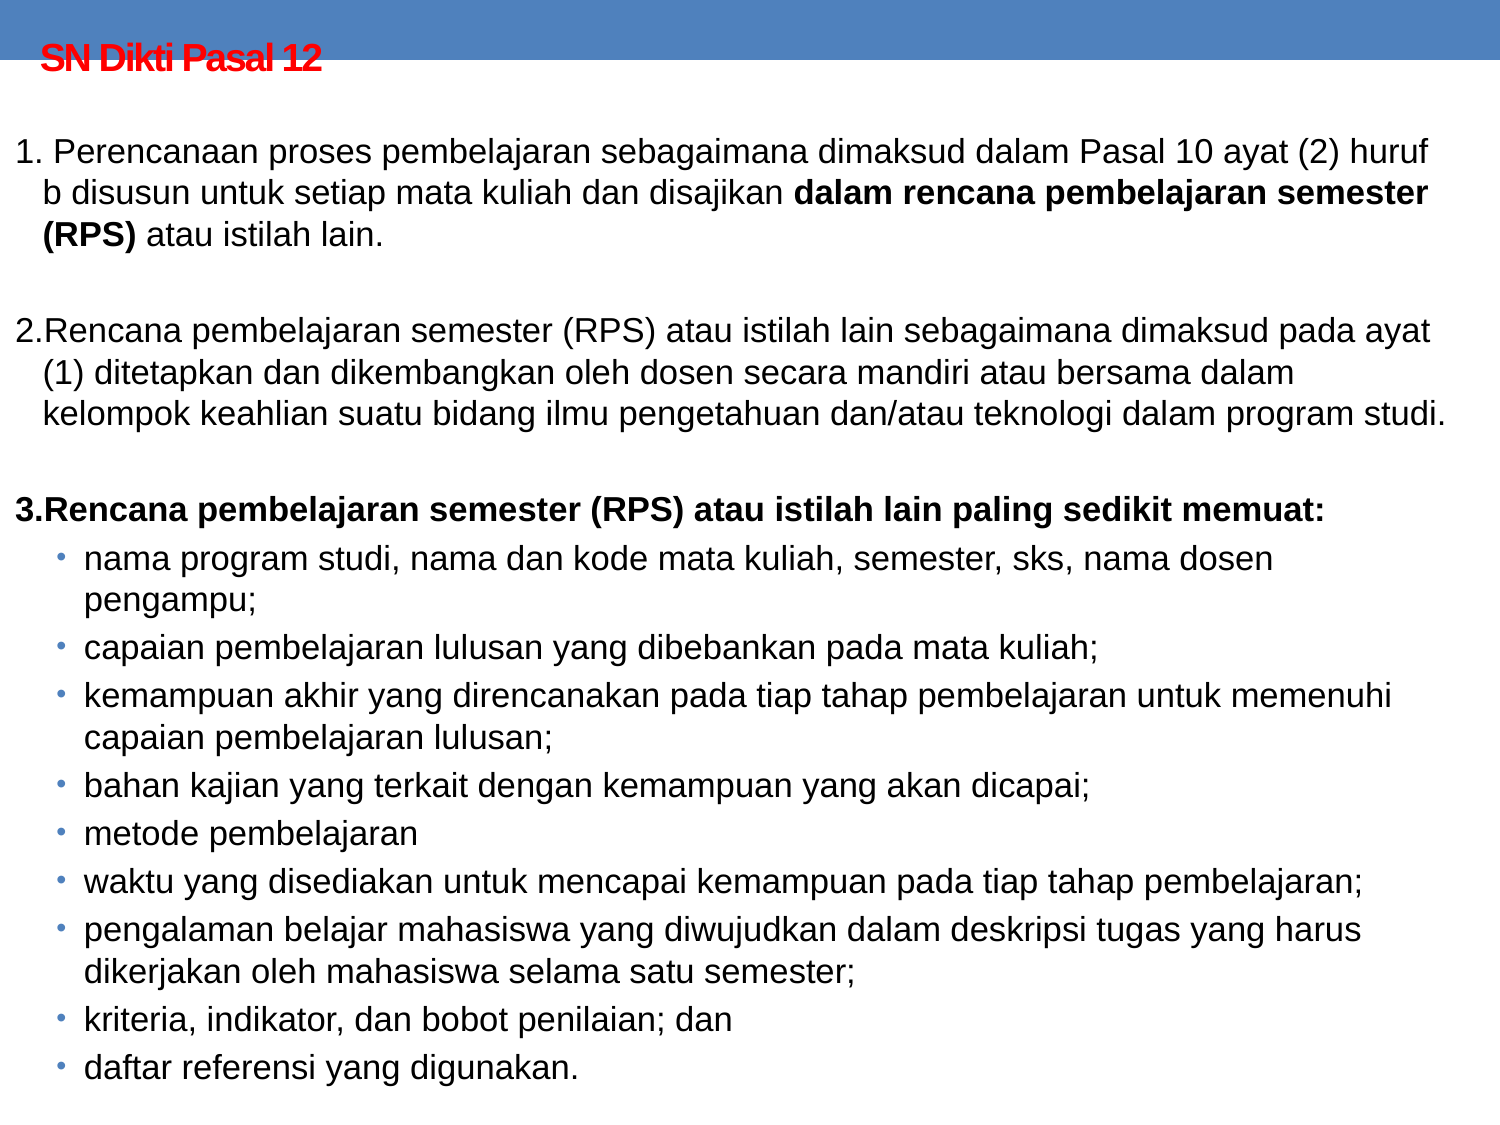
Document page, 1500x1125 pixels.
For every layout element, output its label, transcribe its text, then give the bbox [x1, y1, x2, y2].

title SN Dikti Pasal 12 [24, 24, 1425, 87]
list 1. Perencanaan proses pembelajaran sebagaimana dimaksud dalam Pasal 10 ayat (2) huruf b disusun untuk setiap mata kuliah dan disajikan dalam rencana pembelajaran semester (RPS) atau istilah lain. 2.Rencana pembelajaran semester (RPS) atau istilah lain sebagaimana dimaksud pada ayat (1) ditetapkan dan dikembangkan oleh dosen secara mandiri atau bersama dalam kelompok keahlian suatu bidang ilmu pengetahuan dan/atau teknologi dalam program studi. 3.Rencana pembelajaran semester (RPS) atau istilah lain paling sedikit memuat: nama program studi, nama dan kode mata kuliah, semester, sks, nama dosen pengampu; capaian pembelajaran lulusan yang dibebankan pada mata kuliah; kemampuan akhir yang direncanakan pada tiap tahap pembelajaran untuk memenuhi capaian pembelajaran lulusan; bahan kajian yang terkait dengan kemampuan yang akan dicapai; metode pembelajaran waktu yang disediakan untuk mencapai kemampuan pada tiap tahap pembelajaran; pengalaman belajar mahasiswa yang diwujudkan dalam deskripsi tugas yang harus dikerjakan oleh mahasiswa selama satu semester; kriteria, indikator, dan bobot penilaian; dan daftar referensi yang digunakan. [0, 87, 1463, 1125]
